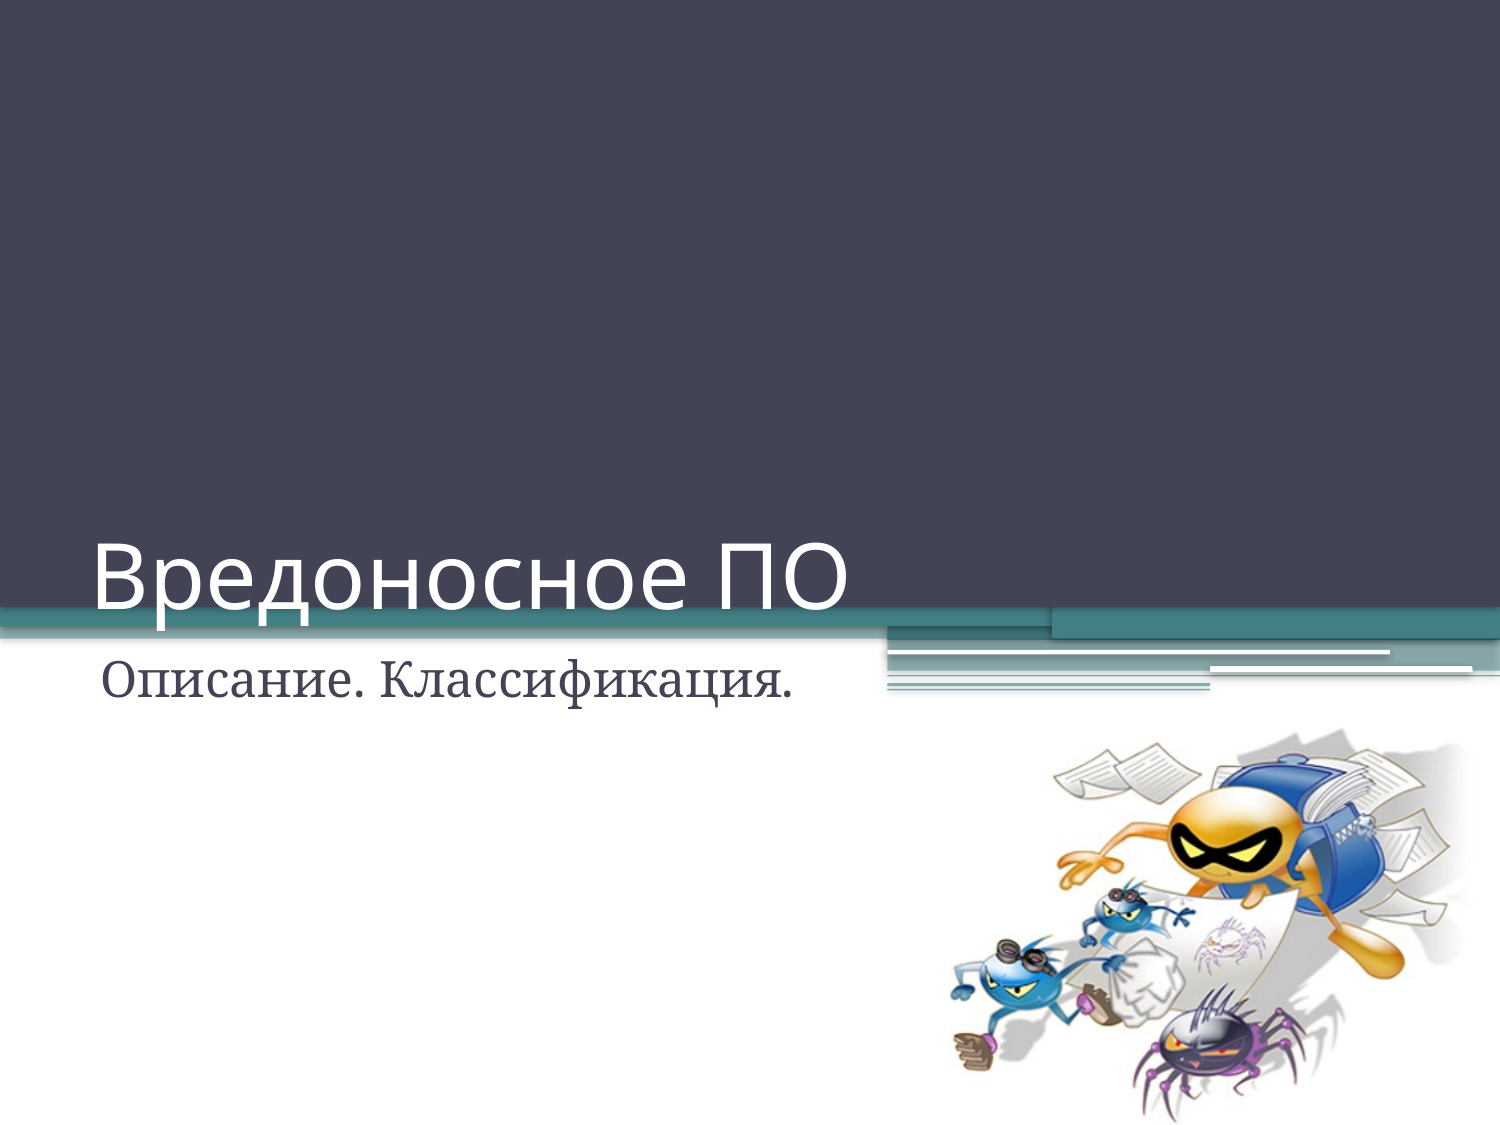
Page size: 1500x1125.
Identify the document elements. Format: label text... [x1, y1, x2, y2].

title Вредоносное ПО [75, 394, 1463, 636]
subtitle Описание. Классификация. [75, 639, 888, 928]
picture [948, 726, 1481, 1125]
